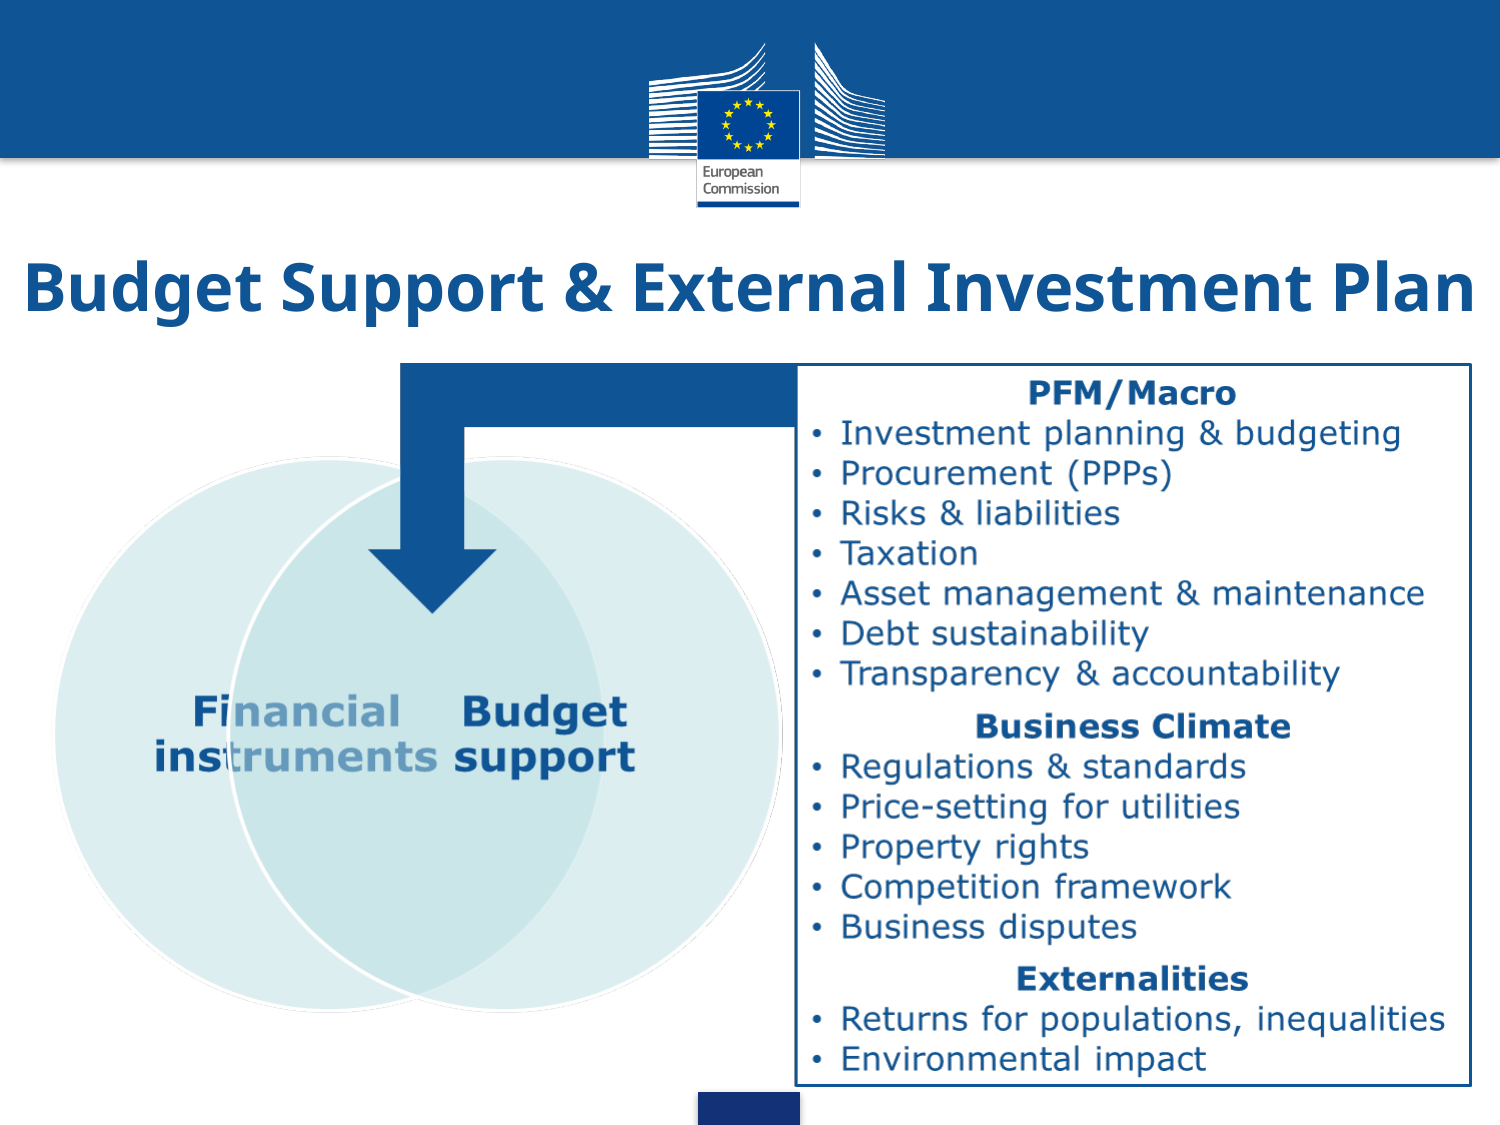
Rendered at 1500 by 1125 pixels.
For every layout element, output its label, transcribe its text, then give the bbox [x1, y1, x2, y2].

picture [28, 361, 1472, 1098]
picture [649, 42, 885, 208]
title Budget Support & External Investment Plan [0, 208, 1500, 362]
